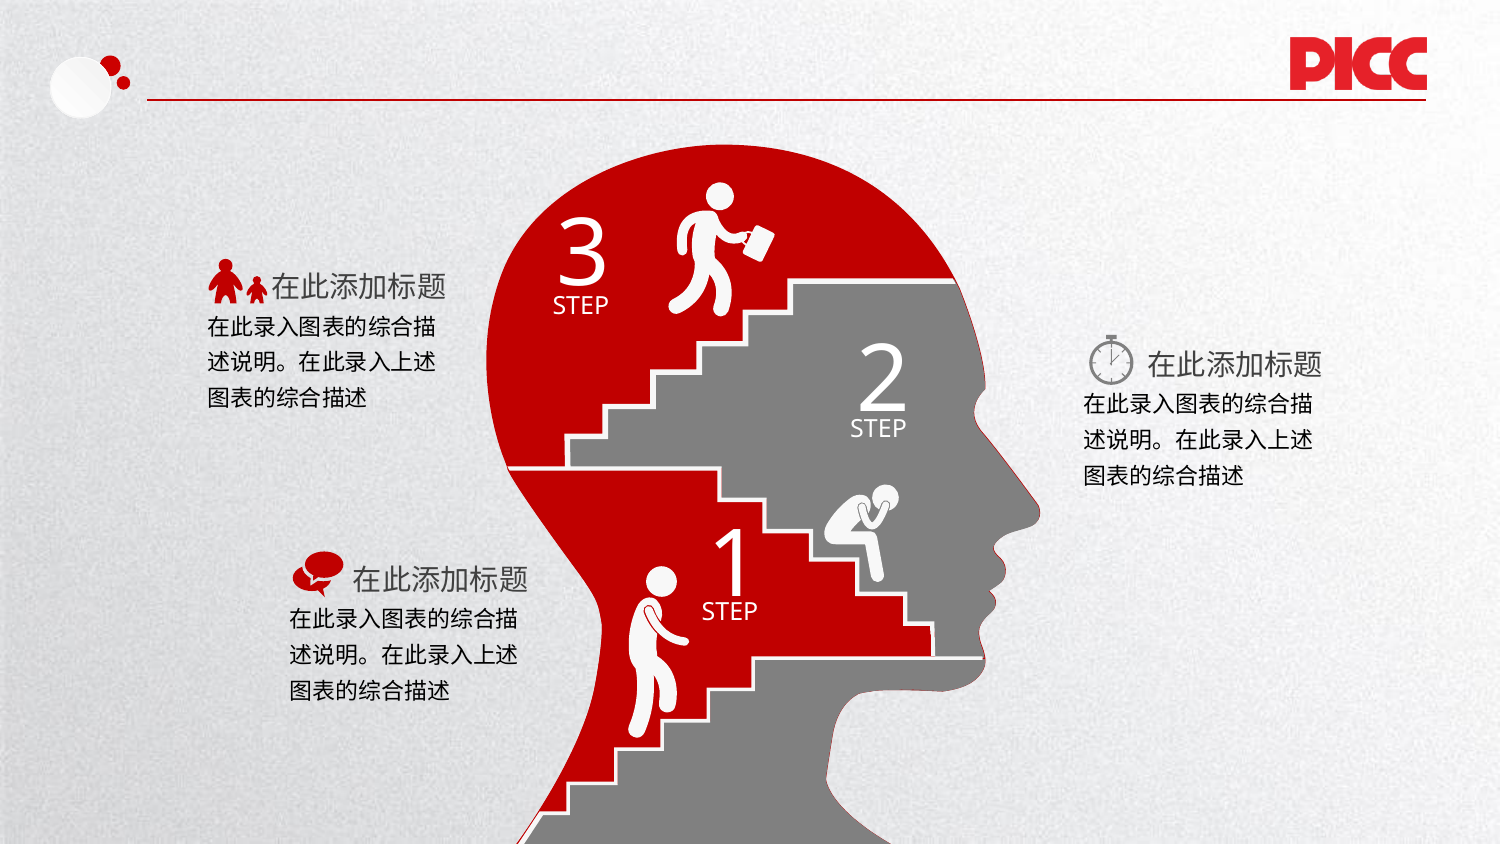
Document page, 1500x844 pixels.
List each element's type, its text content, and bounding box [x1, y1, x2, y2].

text_box 在此添加标题 [1137, 340, 1340, 387]
text_box [246, 276, 259, 298]
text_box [626, 564, 690, 738]
text_box 在此录入图表的综合描述说明。在此录入上述图表的综合描述 [195, 298, 454, 417]
text_box 在此添加标题 [349, 555, 461, 591]
text_box 在此录入图表的综合描述说明。在此录入上述图表的综合描述 [1072, 376, 1331, 495]
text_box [821, 482, 901, 583]
text_box [208, 258, 243, 298]
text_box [1088, 334, 1134, 386]
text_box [292, 551, 344, 598]
text_box 在此录入图表的综合描述说明。在此录入上述图表的综合描述 [277, 591, 461, 710]
picture [0, 0, 1500, 844]
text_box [667, 180, 776, 317]
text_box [466, 144, 1046, 844]
text_box 在此添加标题 [259, 262, 461, 309]
